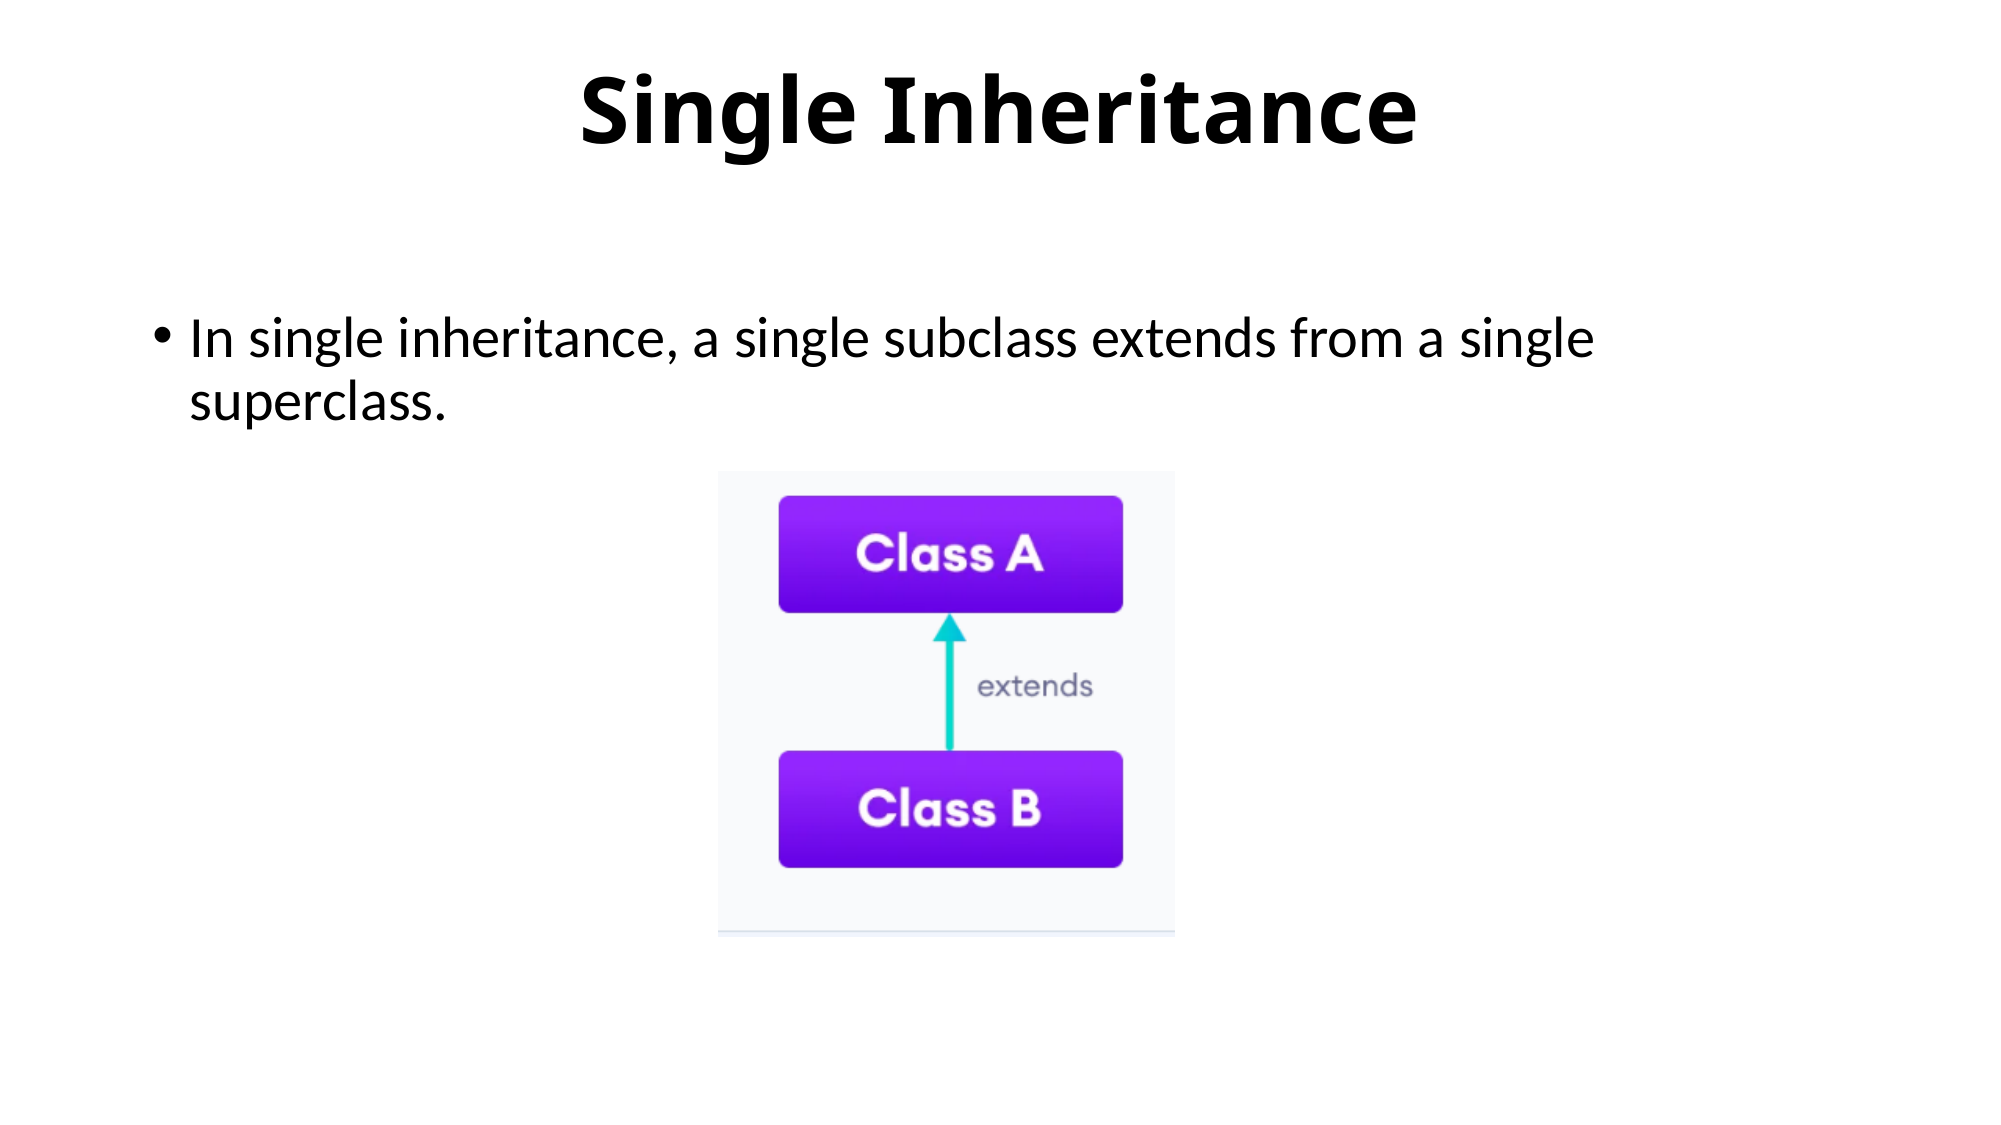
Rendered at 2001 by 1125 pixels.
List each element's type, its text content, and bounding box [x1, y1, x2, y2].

picture [718, 470, 1175, 937]
list In single inheritance, a single subclass extends from a single superclass. [137, 299, 1863, 1014]
title Single Inheritance [137, 59, 1863, 278]
